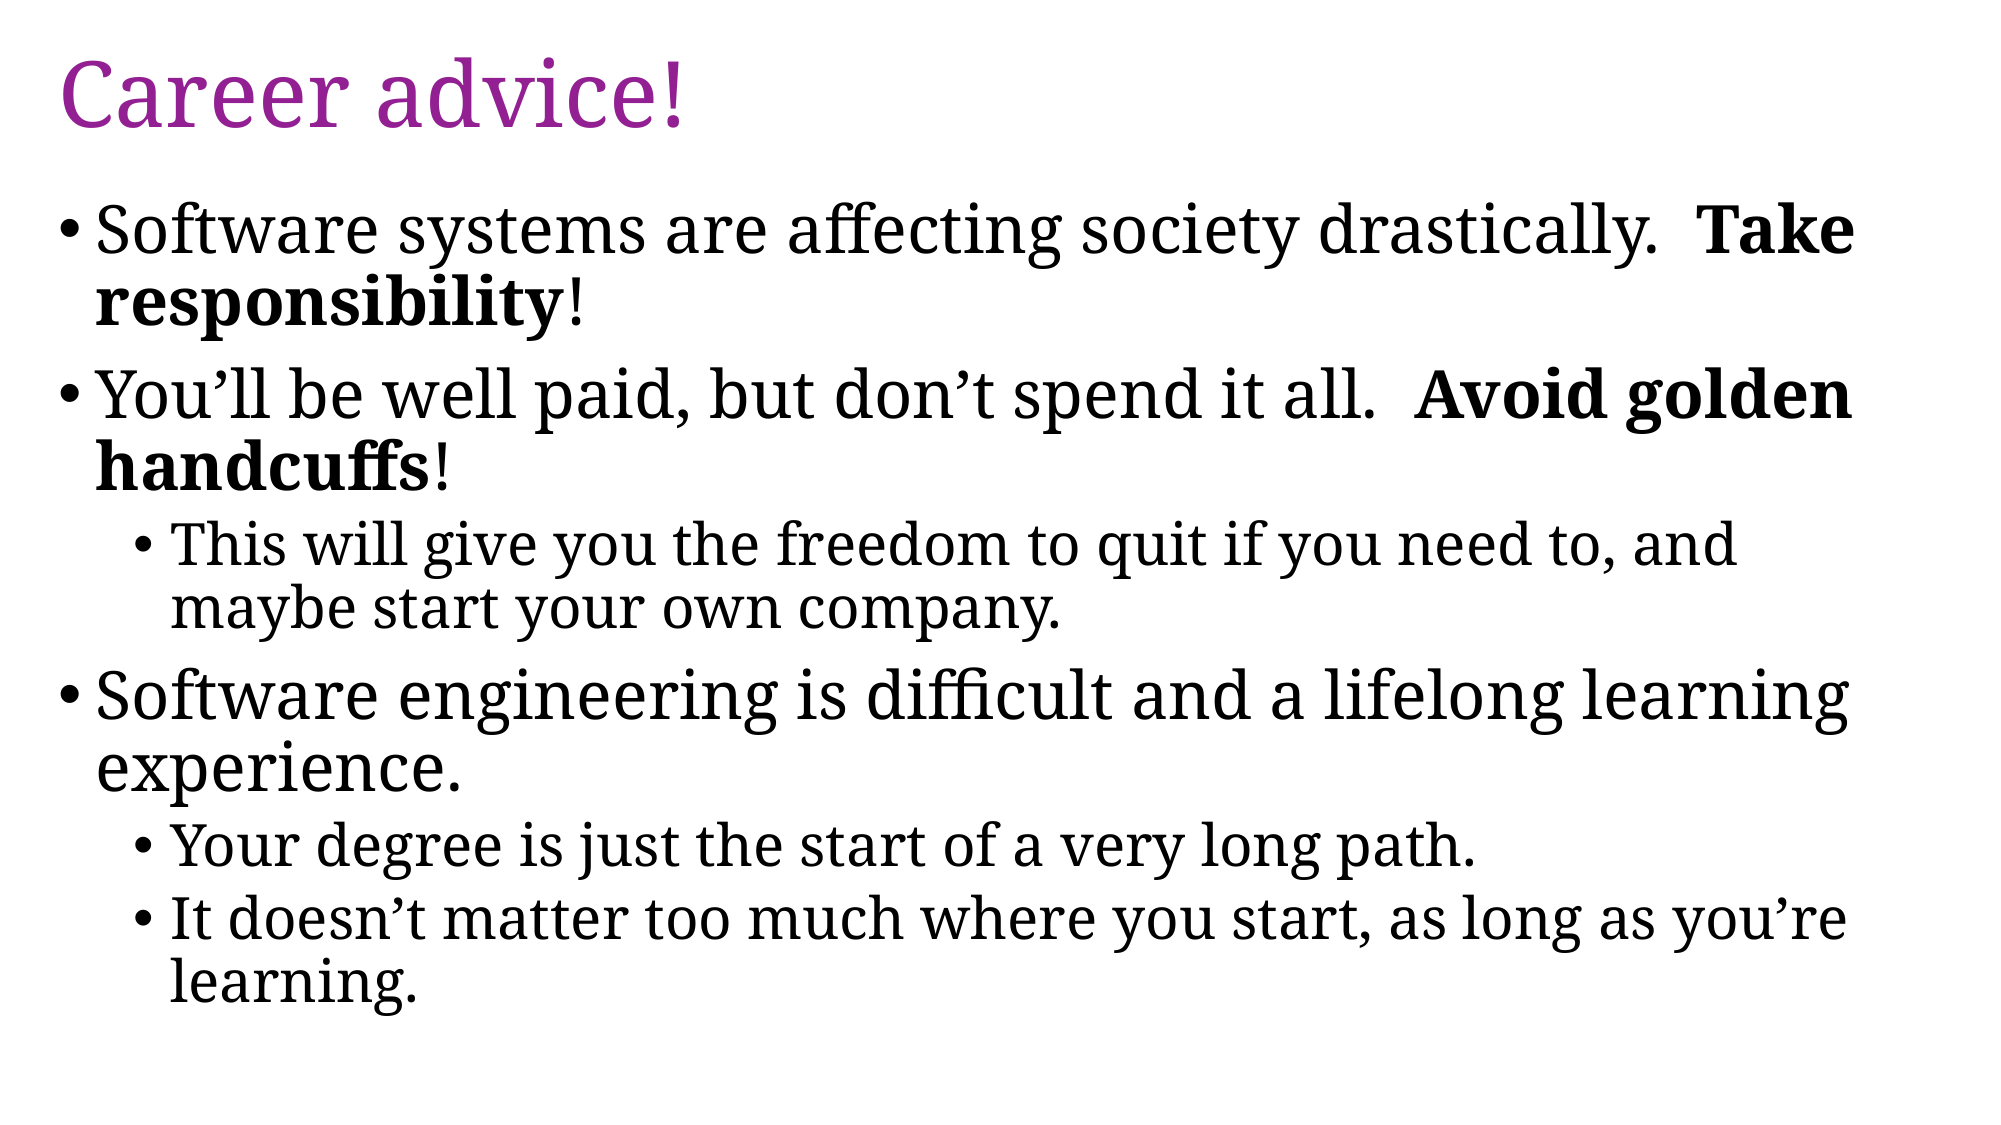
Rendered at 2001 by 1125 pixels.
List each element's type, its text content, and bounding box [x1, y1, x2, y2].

title Career advice! [43, 25, 1953, 171]
list Software systems are affecting society drastically. Take responsibility! You’ll be well paid, but don’t spend it all. Avoid golden handcuffs! This will give you the freedom to quit if you need to, and maybe start your own company. Software engineering is difficult and a lifelong learning experience. Your degree is just the start of a very long path. It doesn’t matter too much where you start, as long as you’re learning. [43, 188, 1953, 1106]
